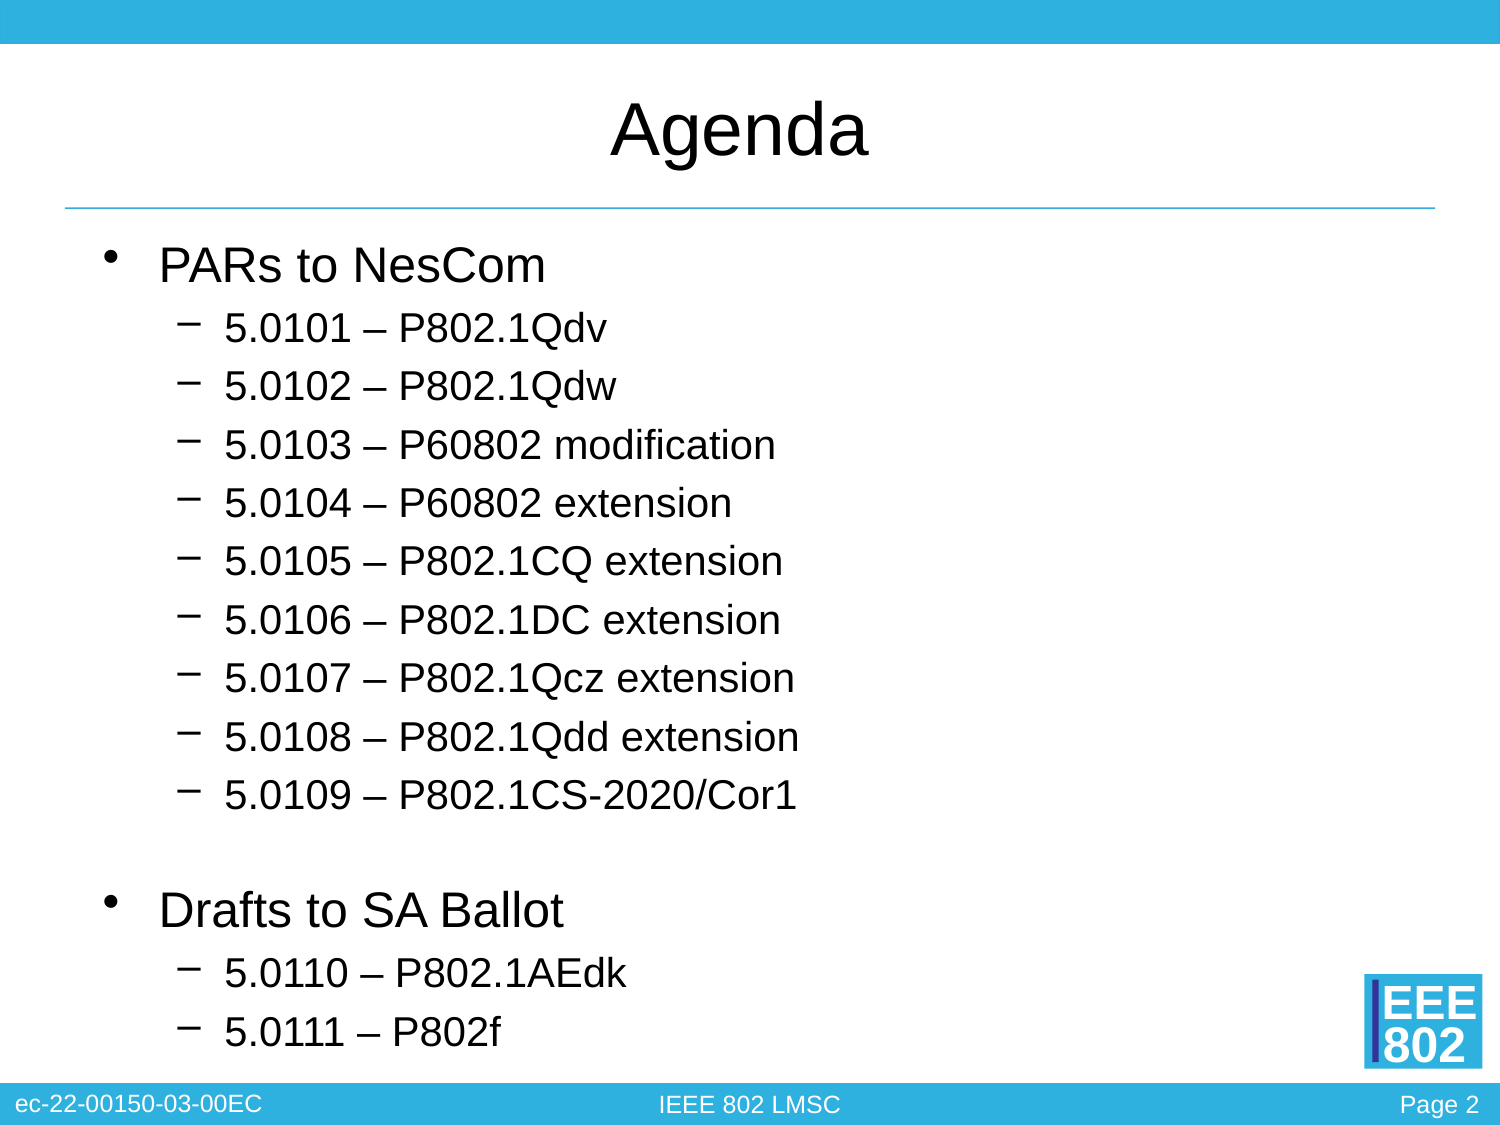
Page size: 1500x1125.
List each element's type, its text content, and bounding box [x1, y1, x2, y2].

list PARs to NesCom 5.0101 – P802.1Qdv 5.0102 – P802.1Qdw 5.0103 – P60802 modification 5.0104 – P60802 extension 5.0105 – P802.1CQ extension 5.0106 – P802.1DC extension 5.0107 – P802.1Qcz extension 5.0108 – P802.1Qdd extension 5.0109 – P802.1CS-2020/Cor1 Drafts to SA Ballot 5.0110 – P802.1AEdk 5.0111 – P802f [87, 224, 1447, 975]
title Agenda [112, 31, 1388, 219]
